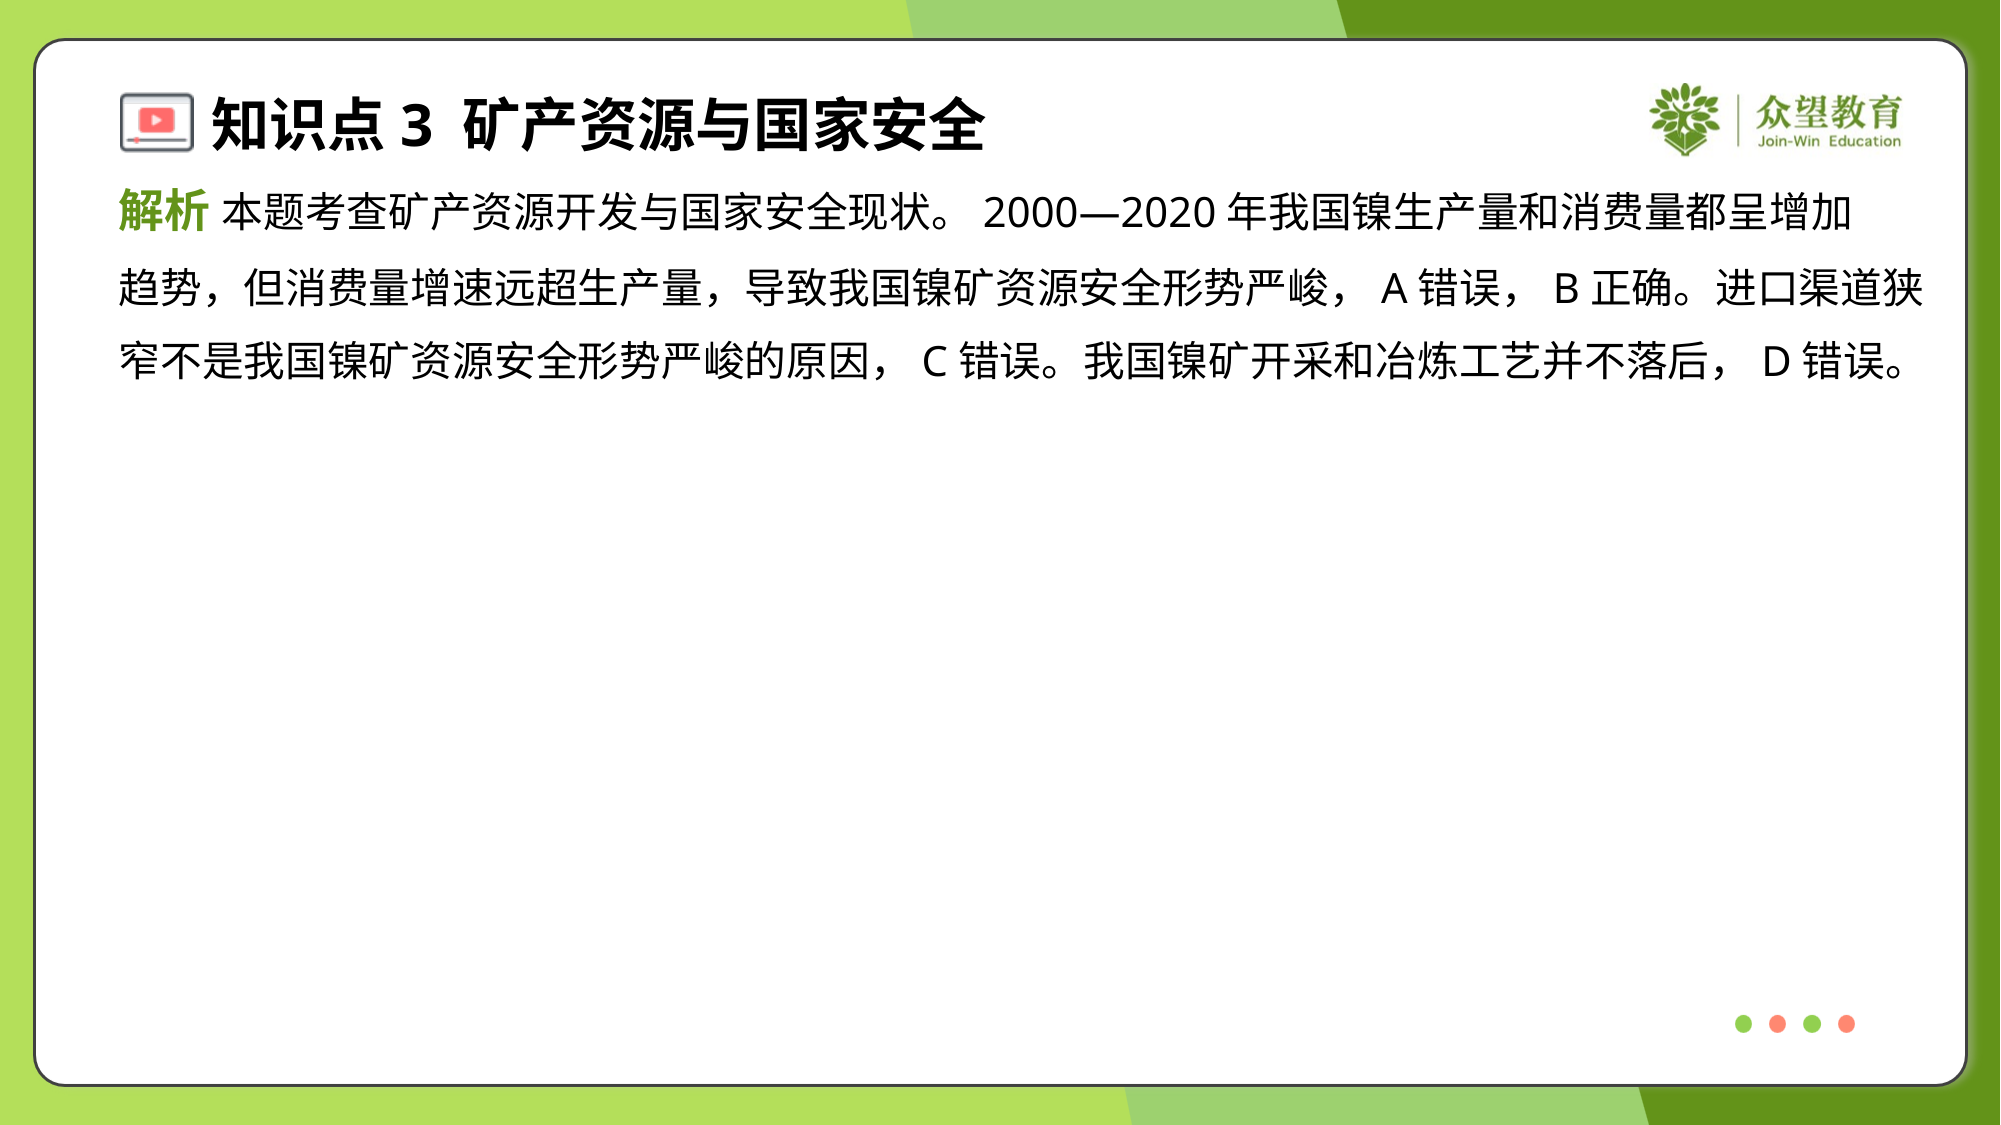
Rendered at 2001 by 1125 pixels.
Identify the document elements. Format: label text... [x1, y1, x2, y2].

picture [0, 0, 2000, 1125]
text_box 解析 本题考查矿产资源开发与国家安全现状。2000—2020年我国镍生产量和消费量都呈增加 趋势，但消费量增速远超生产量，导致我国镍矿资源安全形势严峻，A错误，B正确。进口渠道狭 窄不是我国镍矿资源安全形势严峻的原因，C错误。我国镍矿开采和冶炼工艺并不落后，D错误。 [118, 159, 1883, 377]
